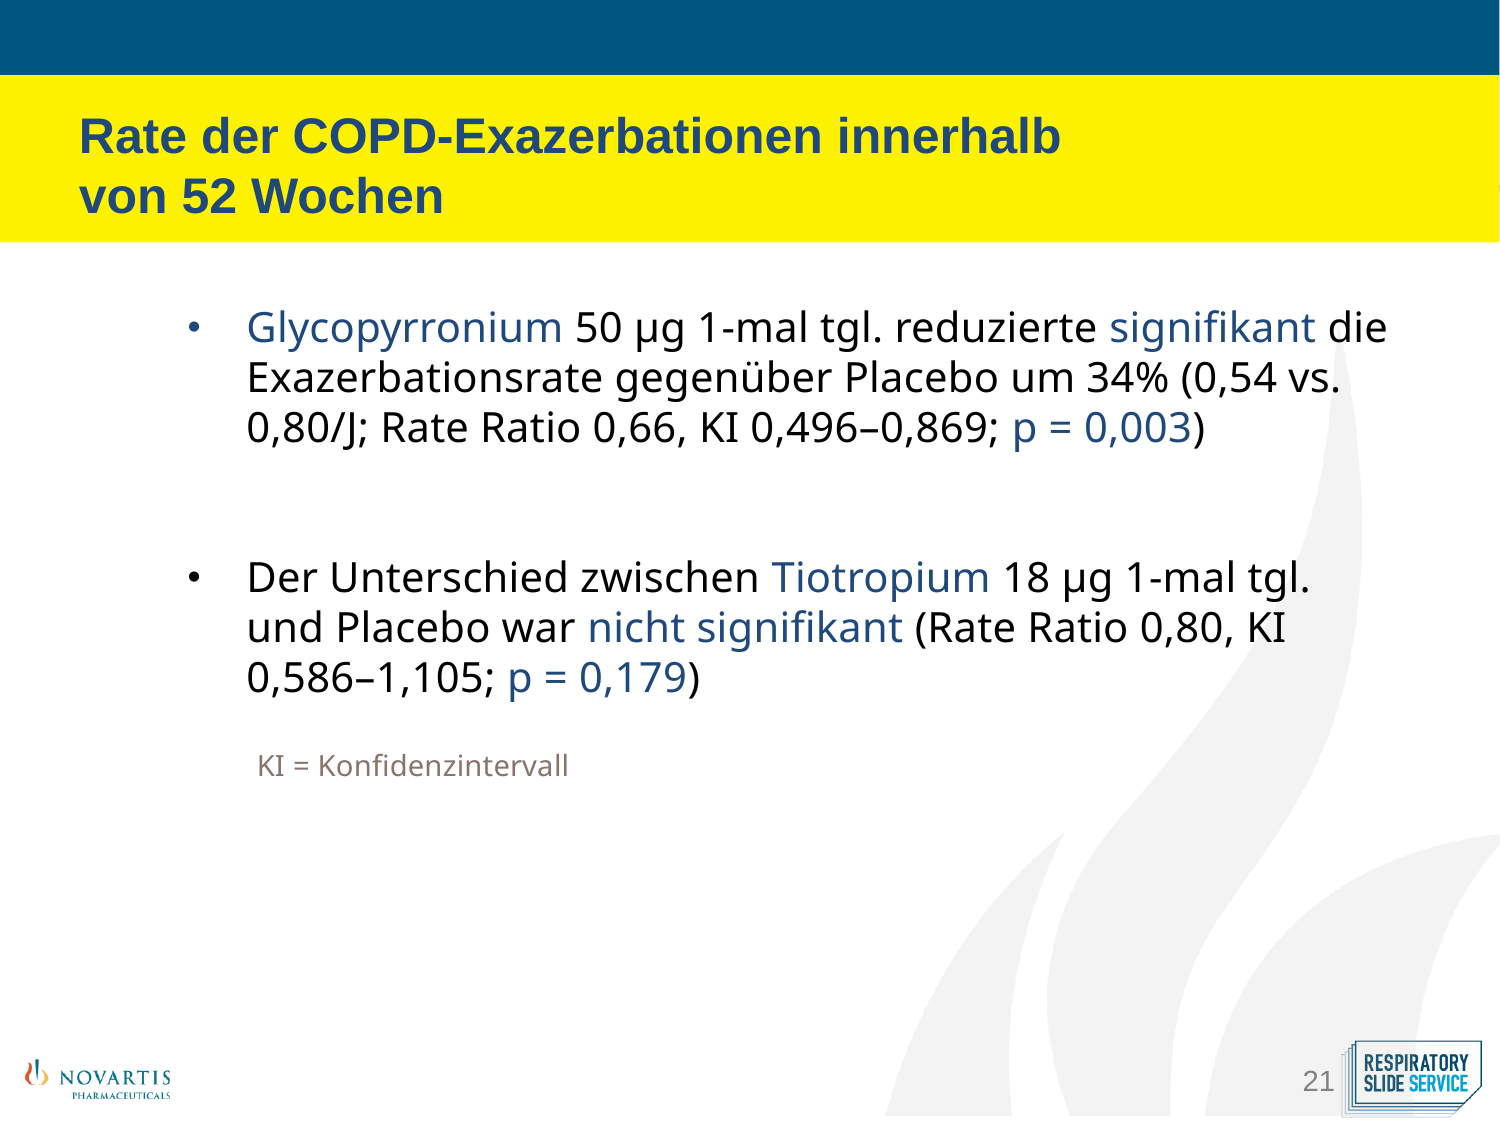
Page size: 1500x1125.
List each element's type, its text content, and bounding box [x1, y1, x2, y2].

text_box Glycopyrronium 50 µg 1-mal tgl. reduzierte signifikant die Exazerbationsrate gegenüber Placebo um 34% (0,54 vs. 0,80/J; Rate Ratio 0,66, KI 0,496–0,869; p = 0,003) Der Unterschied zwischen Tiotropium 18 µg 1-mal tgl. und Placebo war nicht signifikant (Rate Ratio 0,80, KI 0,586–1,105; p = 0,179) [187, 301, 1398, 437]
text_box Rate der COPD-Exazerbationen innerhalb von 52 Wochen [64, 96, 1424, 232]
picture [1328, 1027, 1497, 1125]
text_box KI = Konfidenzintervall [242, 740, 1297, 790]
picture [25, 1059, 170, 1099]
